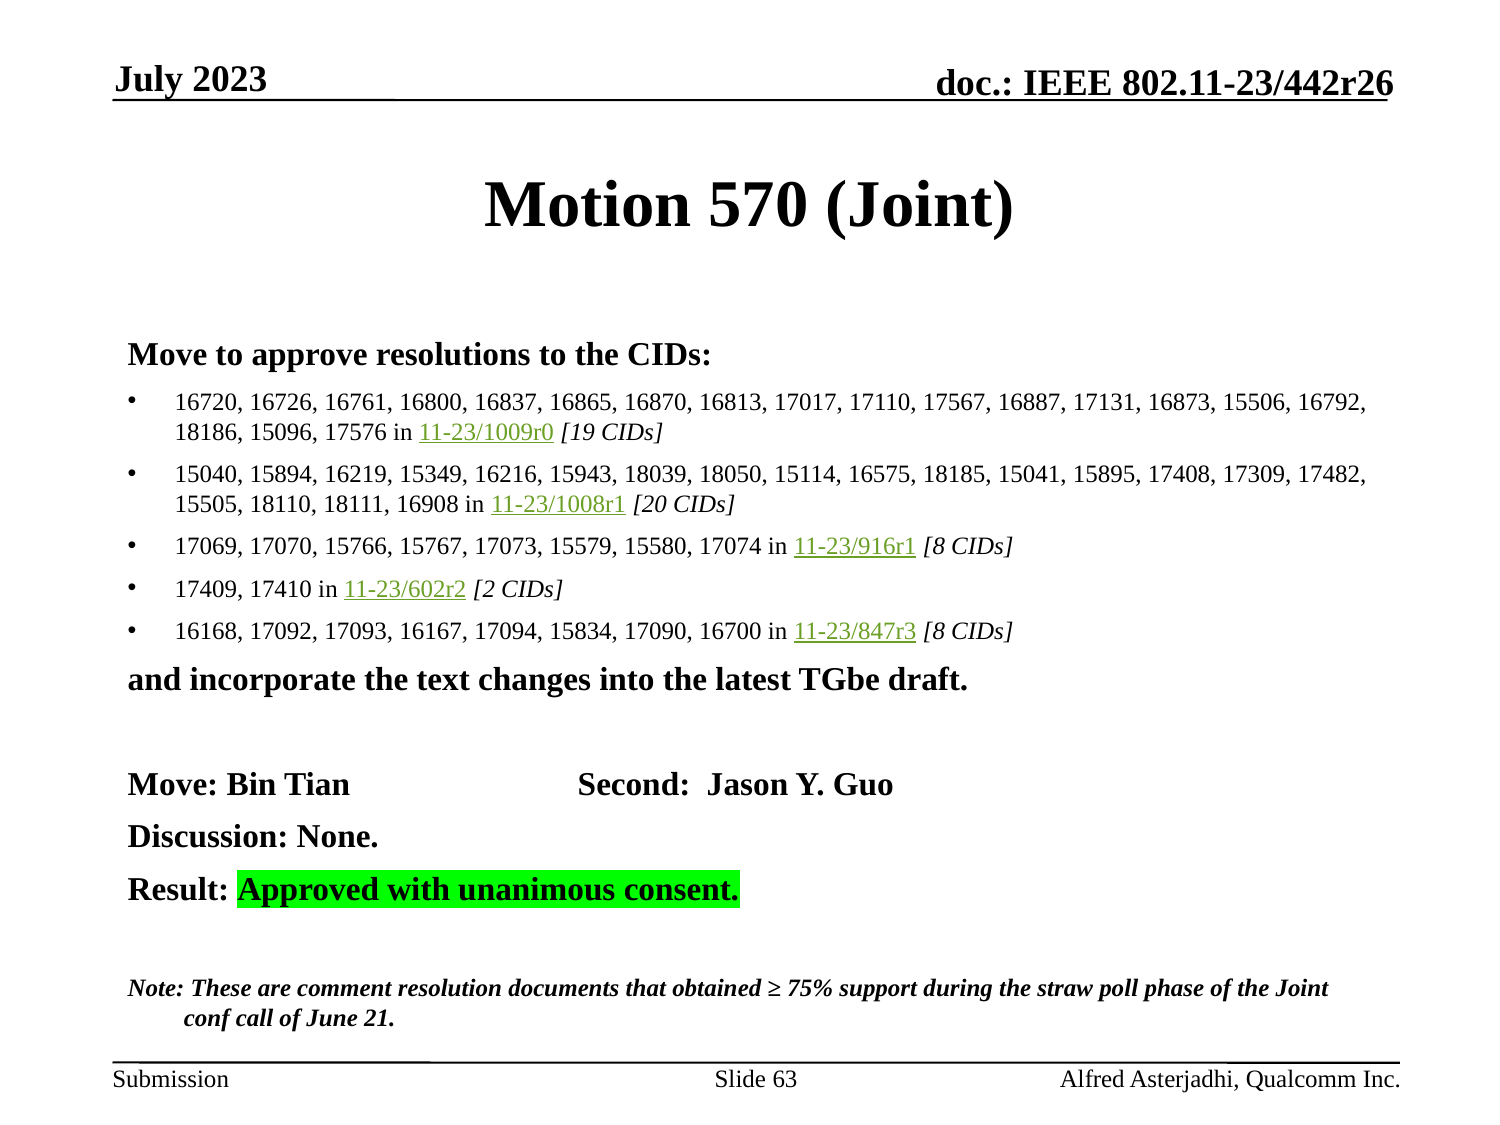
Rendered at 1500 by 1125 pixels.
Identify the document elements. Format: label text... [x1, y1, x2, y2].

list Move to approve resolutions to the CIDs: 16720, 16726, 16761, 16800, 16837, 16865, 16870, 16813, 17017, 17110, 17567, 16887, 17131, 16873, 15506, 16792, 18186, 15096, 17576 in 11-23/1009r0 [19 CIDs] 15040, 15894, 16219, 15349, 16216, 15943, 18039, 18050, 15114, 16575, 18185, 15041, 15895, 17408, 17309, 17482, 15505, 18110, 18111, 16908 in 11-23/1008r1 [20 CIDs] 17069, 17070, 15766, 15767, 17073, 15579, 15580, 17074 in 11-23/916r1 [8 CIDs] 17409, 17410 in 11-23/602r2 [2 CIDs] 16168, 17092, 17093, 16167, 17094, 15834, 17090, 16700 in 11-23/847r3 [8 CIDs] and incorporate the text changes into the latest TGbe draft. Move: Bin Tian Second: Jason Y. Guo Discussion: None. Result: Approved with unanimous consent. Note: These are comment resolution documents that obtained ≥ 75% support during the straw poll phase of the Joint conf call of June 21. [112, 324, 1388, 1063]
slide_number Slide 63 [712, 1061, 800, 1123]
footer Alfred Asterjadhi, Qualcomm Inc. [878, 1061, 1402, 1093]
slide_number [114, 54, 423, 100]
title Motion 570 (Joint) [112, 112, 1388, 288]
